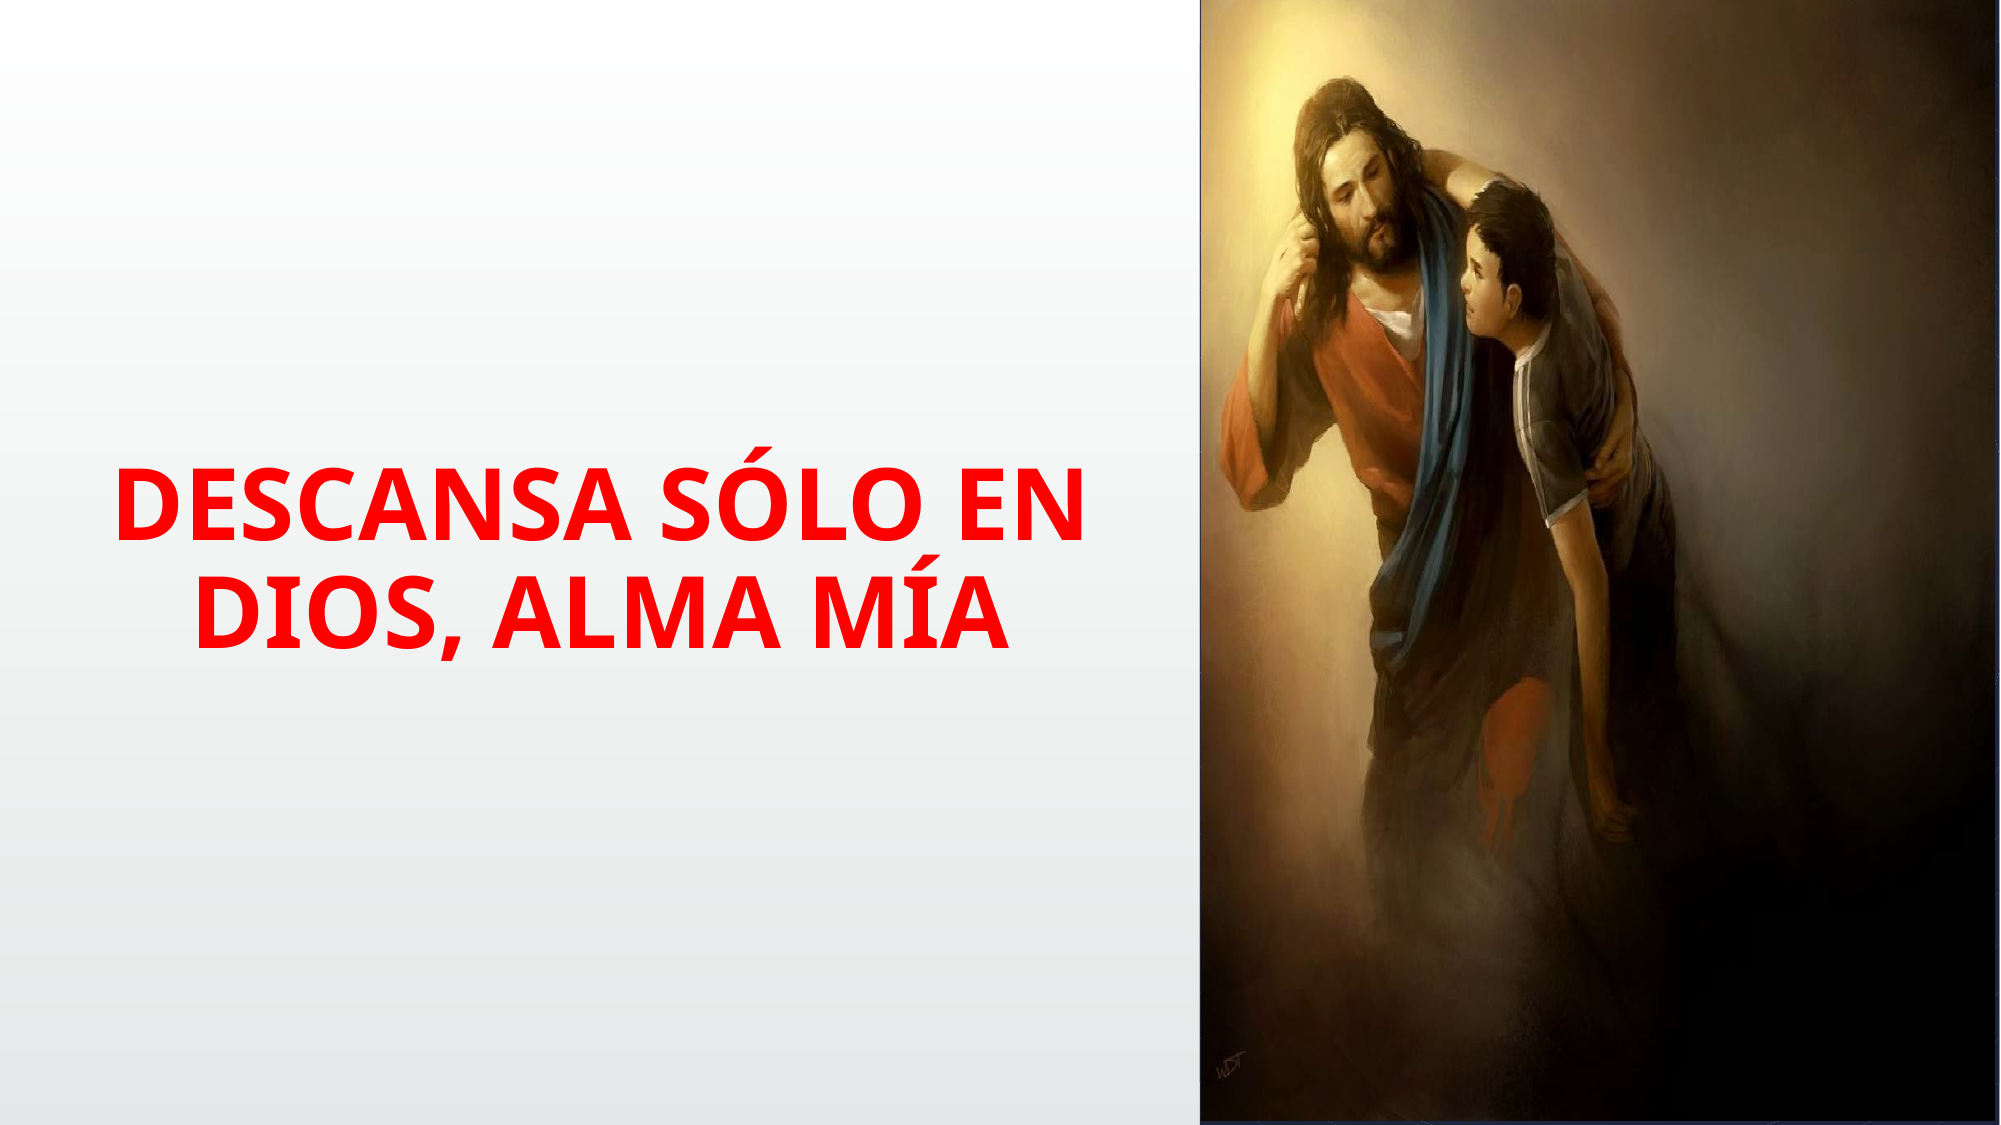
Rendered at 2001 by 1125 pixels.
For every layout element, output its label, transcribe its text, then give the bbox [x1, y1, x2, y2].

picture [1200, 0, 1996, 1125]
title DESCANSA SÓLO EN DIOS, ALMA MÍA [0, 0, 1200, 1125]
